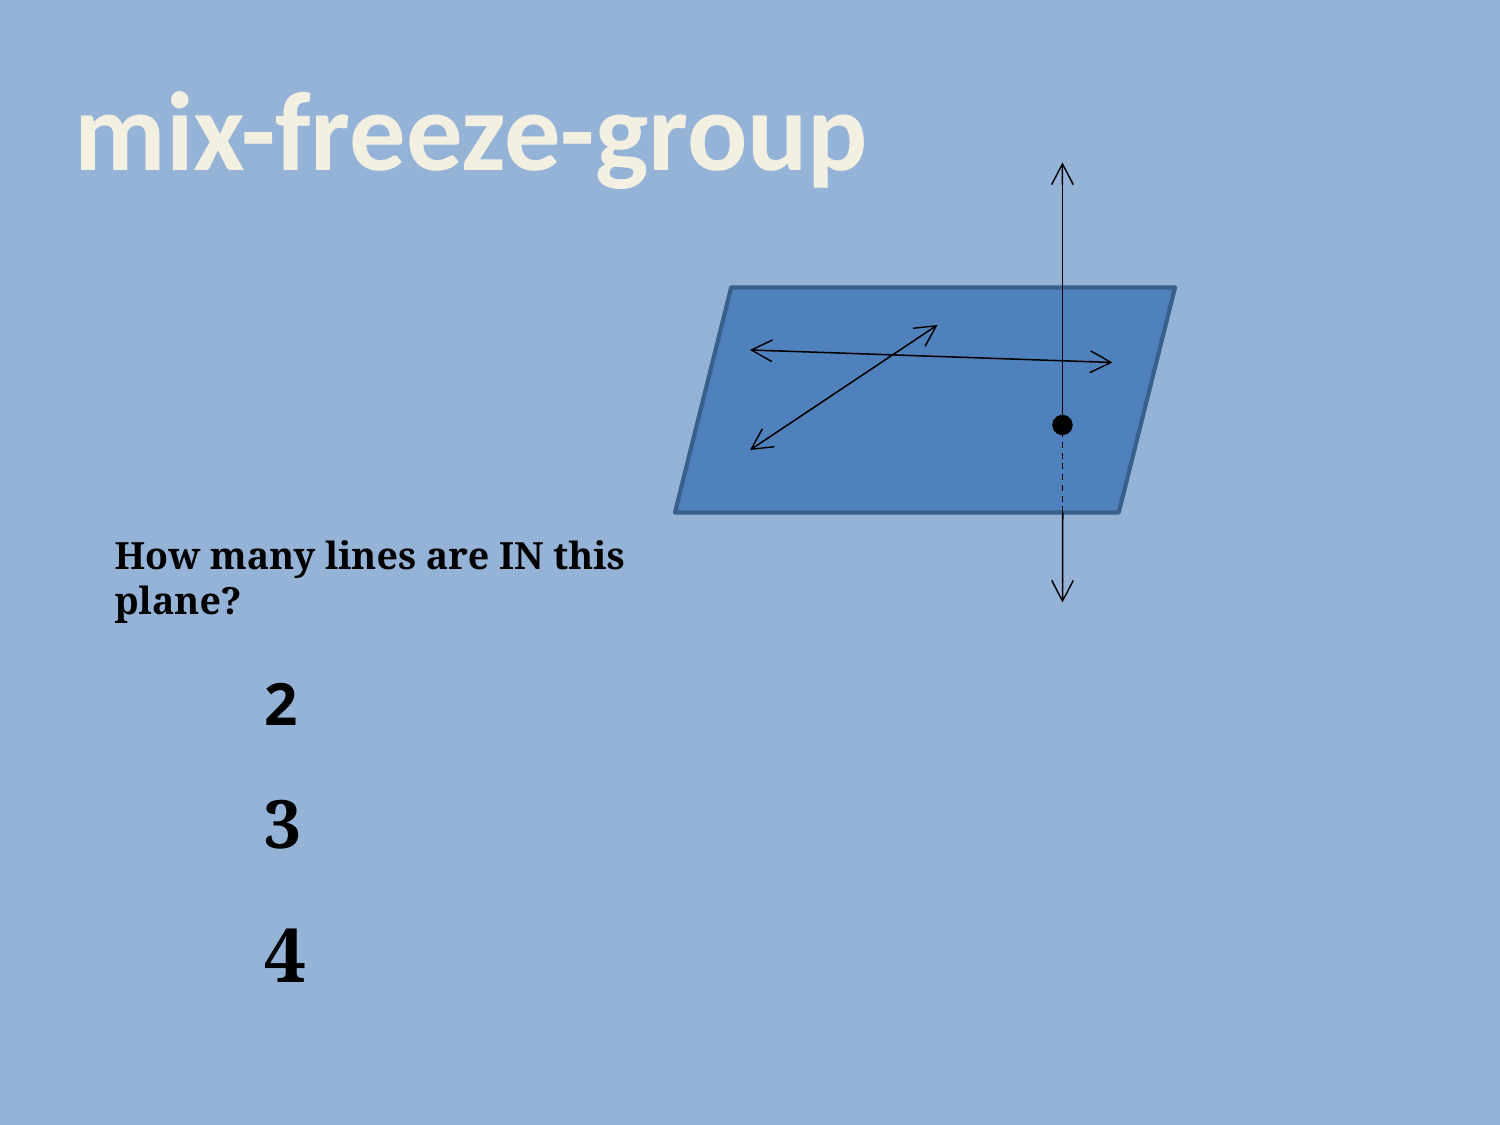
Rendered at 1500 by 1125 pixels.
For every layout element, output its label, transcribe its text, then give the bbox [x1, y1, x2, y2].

text_box [1063, 285, 1178, 293]
text_box [1063, 303, 1174, 424]
text_box mix-freeze-group [59, 49, 884, 200]
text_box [749, 324, 938, 451]
text_box [672, 285, 1141, 515]
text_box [941, 349, 1113, 363]
text_box How many lines are IN this plane? 2 3 4 [99, 525, 763, 1005]
